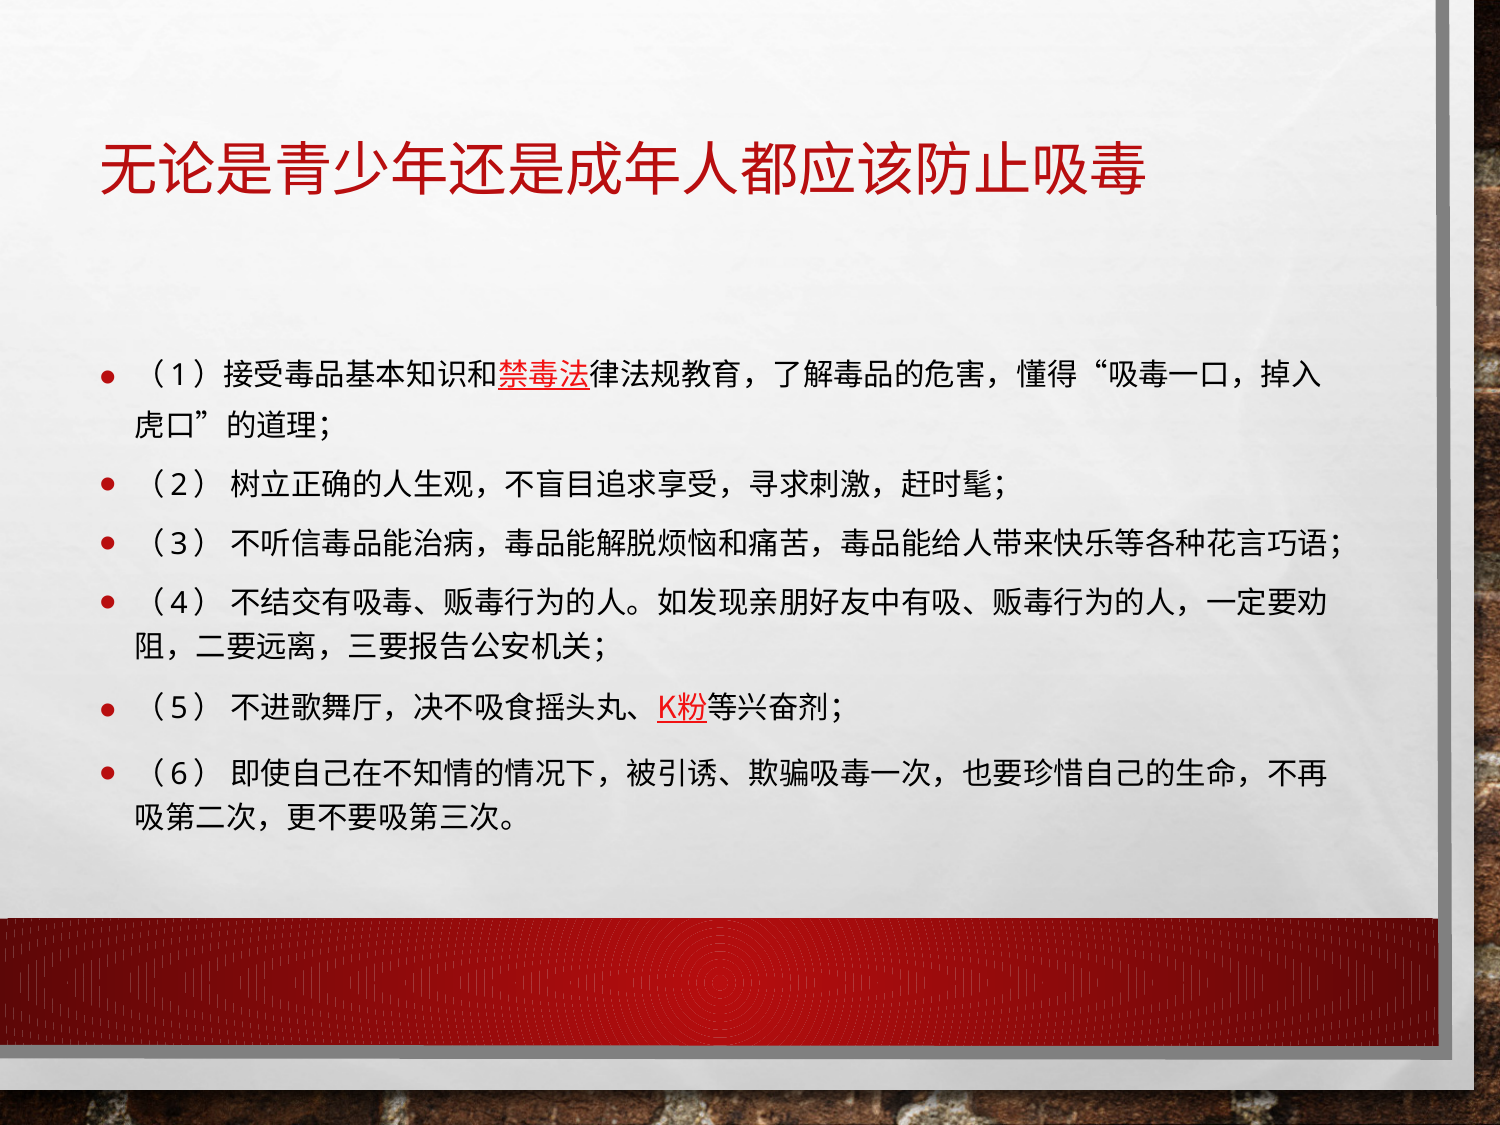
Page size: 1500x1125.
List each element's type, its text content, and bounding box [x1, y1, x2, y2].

title 无论是青少年还是成年人都应该防止吸毒 [84, 112, 1364, 302]
picture [0, 0, 1500, 1125]
list （1）接受毒品基本知识和禁毒法律法规教育，了解毒品的危害，懂得“吸毒一口，掉入虎口”的道理； （2） 树立正确的人生观，不盲目追求享受，寻求刺激，赶时髦； （3） 不听信毒品能治病，毒品能解脱烦恼和痛苦，毒品能给人带来快乐等各种花言巧语； （4） 不结交有吸毒、贩毒行为的人。如发现亲朋好友中有吸、贩毒行为的人，一定要劝阻，二要远离，三要报告公安机关； （5） 不进歌舞厅，决不吸食摇头丸、K粉等兴奋剂； （6） 即使自己在不知情的情况下，被引诱、欺骗吸毒一次，也要珍惜自己的生命，不再吸第二次，更不要吸第三次。 [84, 338, 1364, 882]
